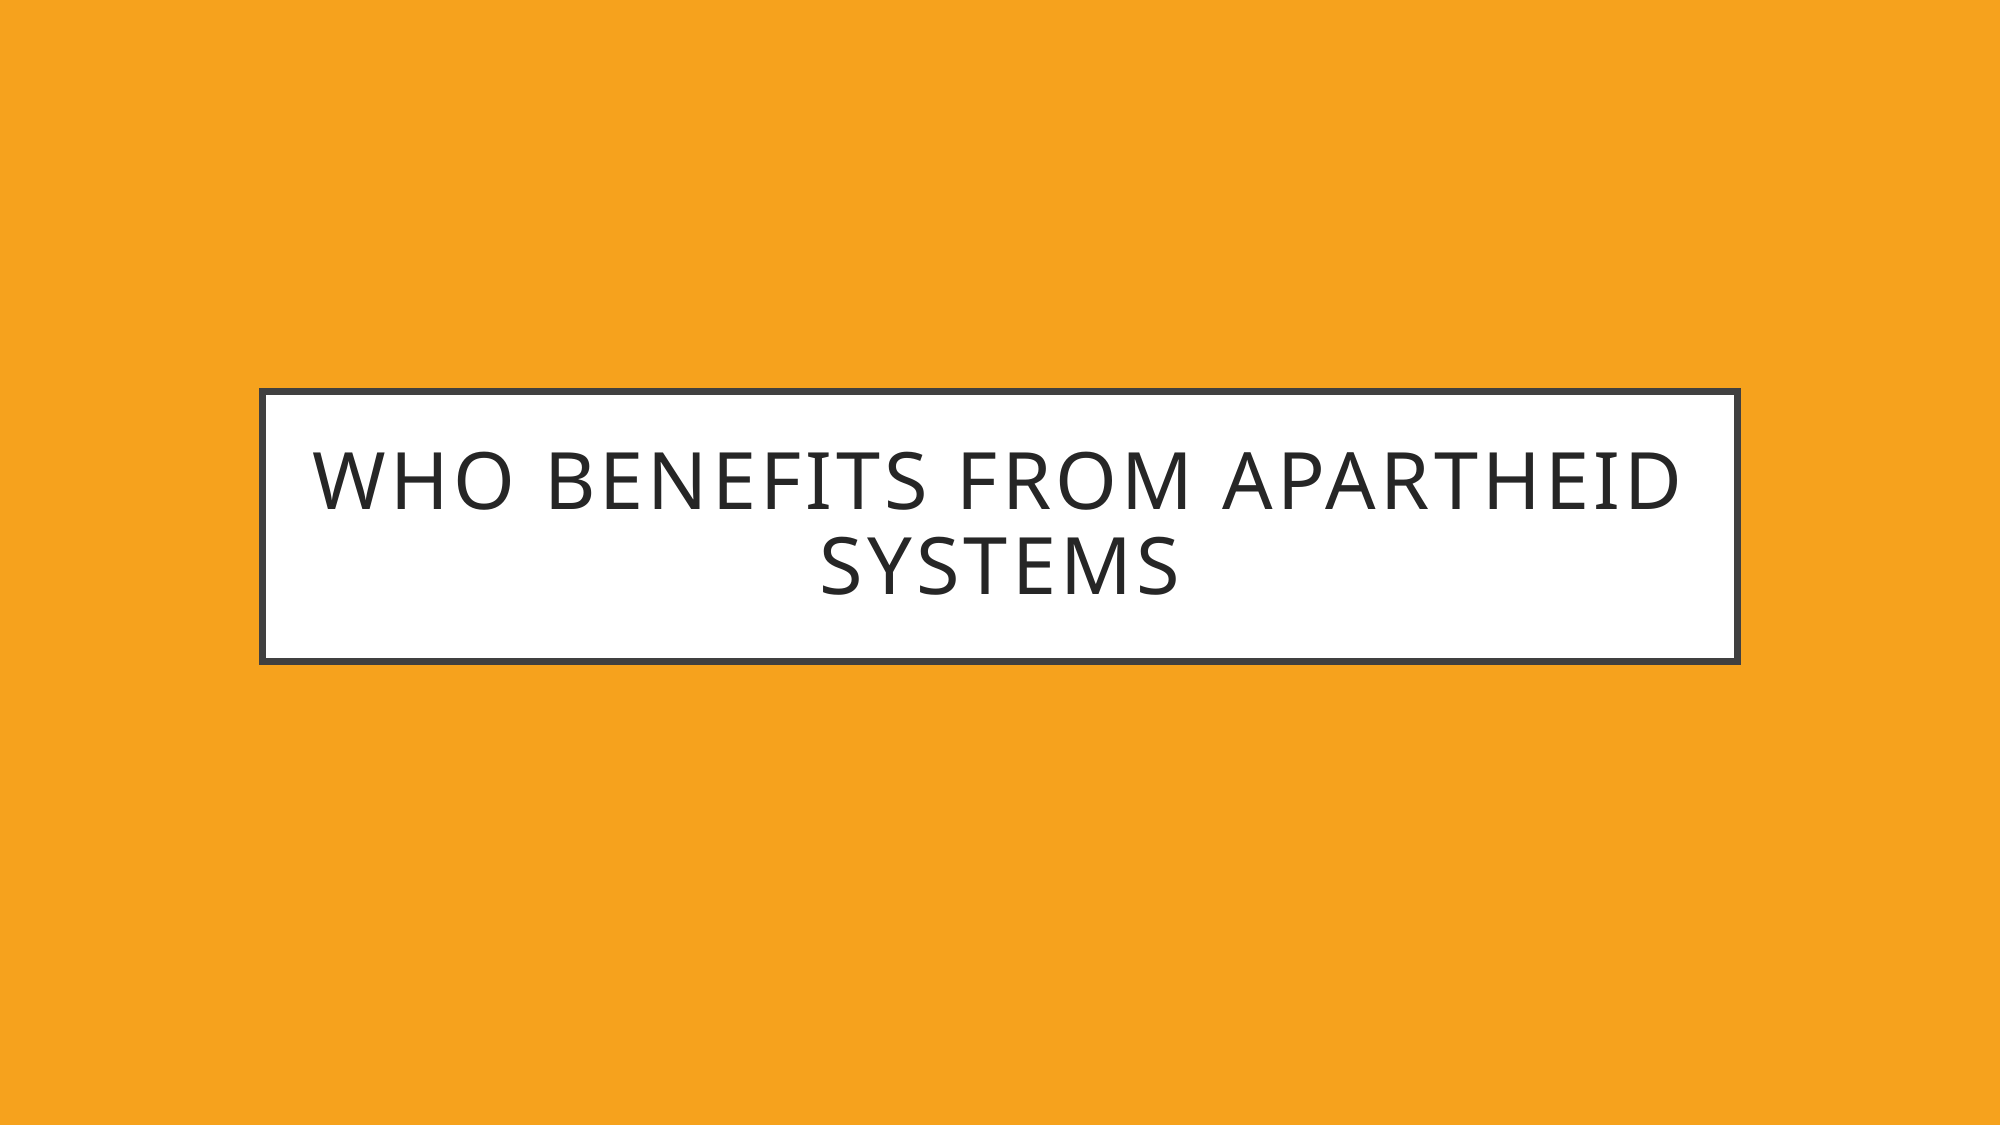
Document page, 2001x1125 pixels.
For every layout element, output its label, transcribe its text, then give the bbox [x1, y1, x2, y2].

title Who Benefits from Apartheid Systems [259, 388, 1741, 665]
